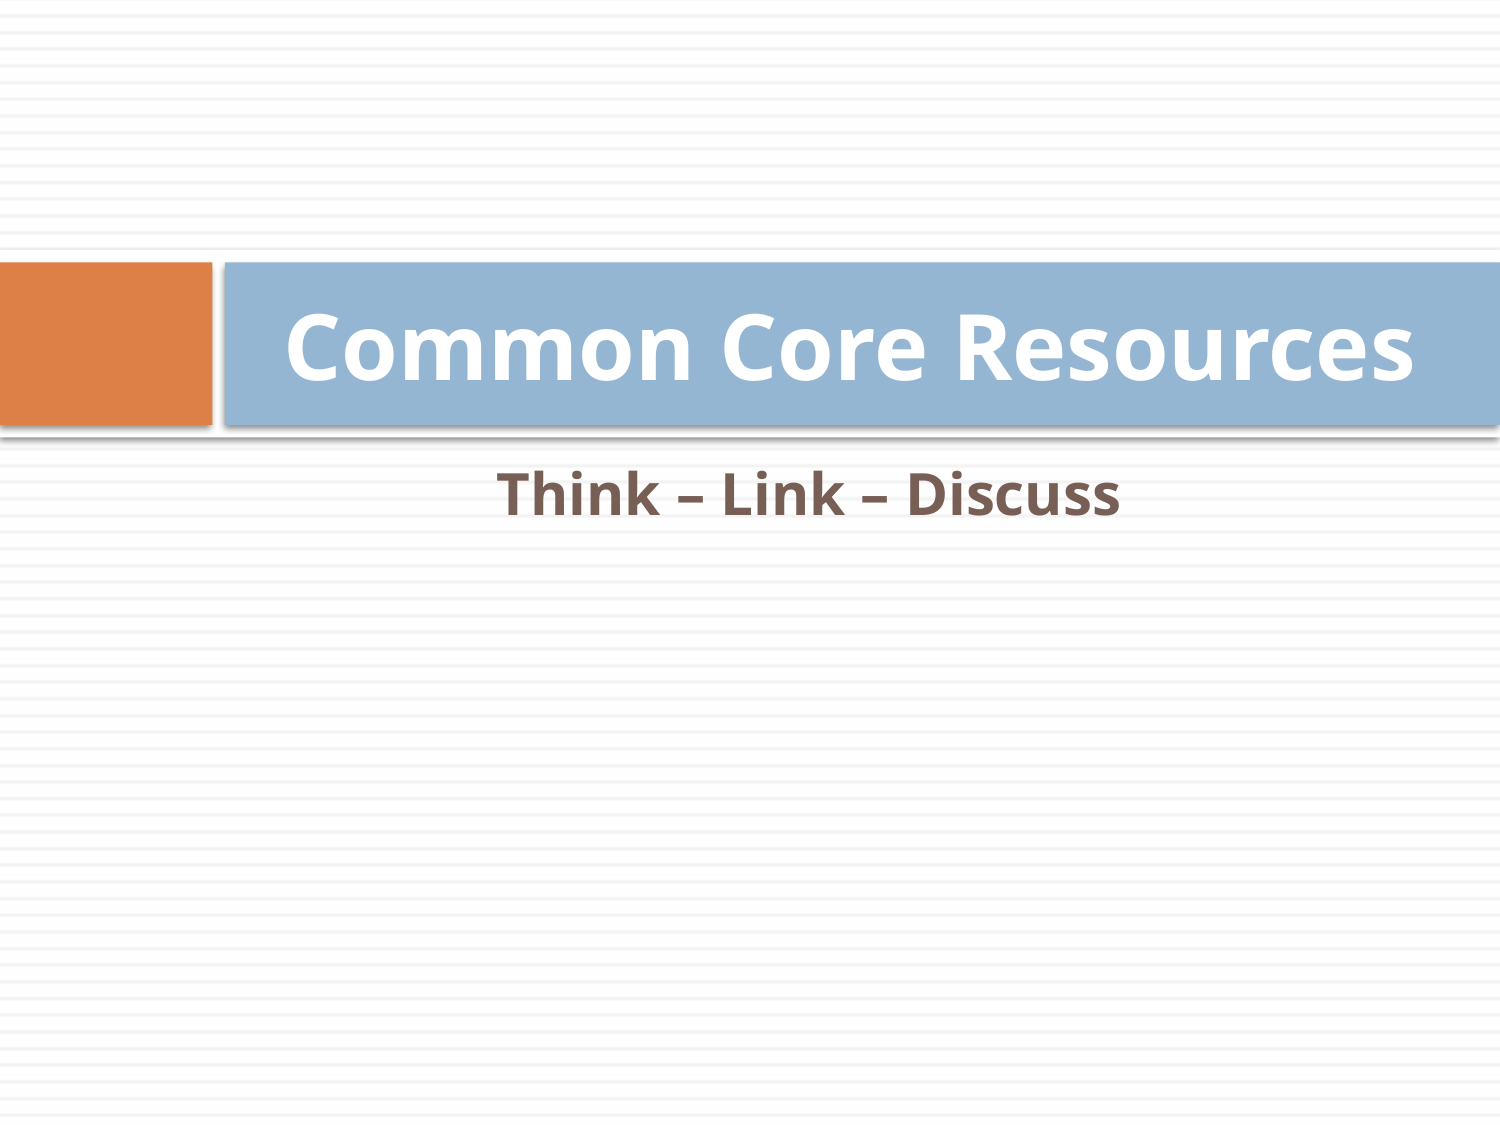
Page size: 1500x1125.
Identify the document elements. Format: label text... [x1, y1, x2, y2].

list Think – Link – Discuss [225, 450, 1394, 725]
title Common Core Resources [225, 262, 1475, 425]
